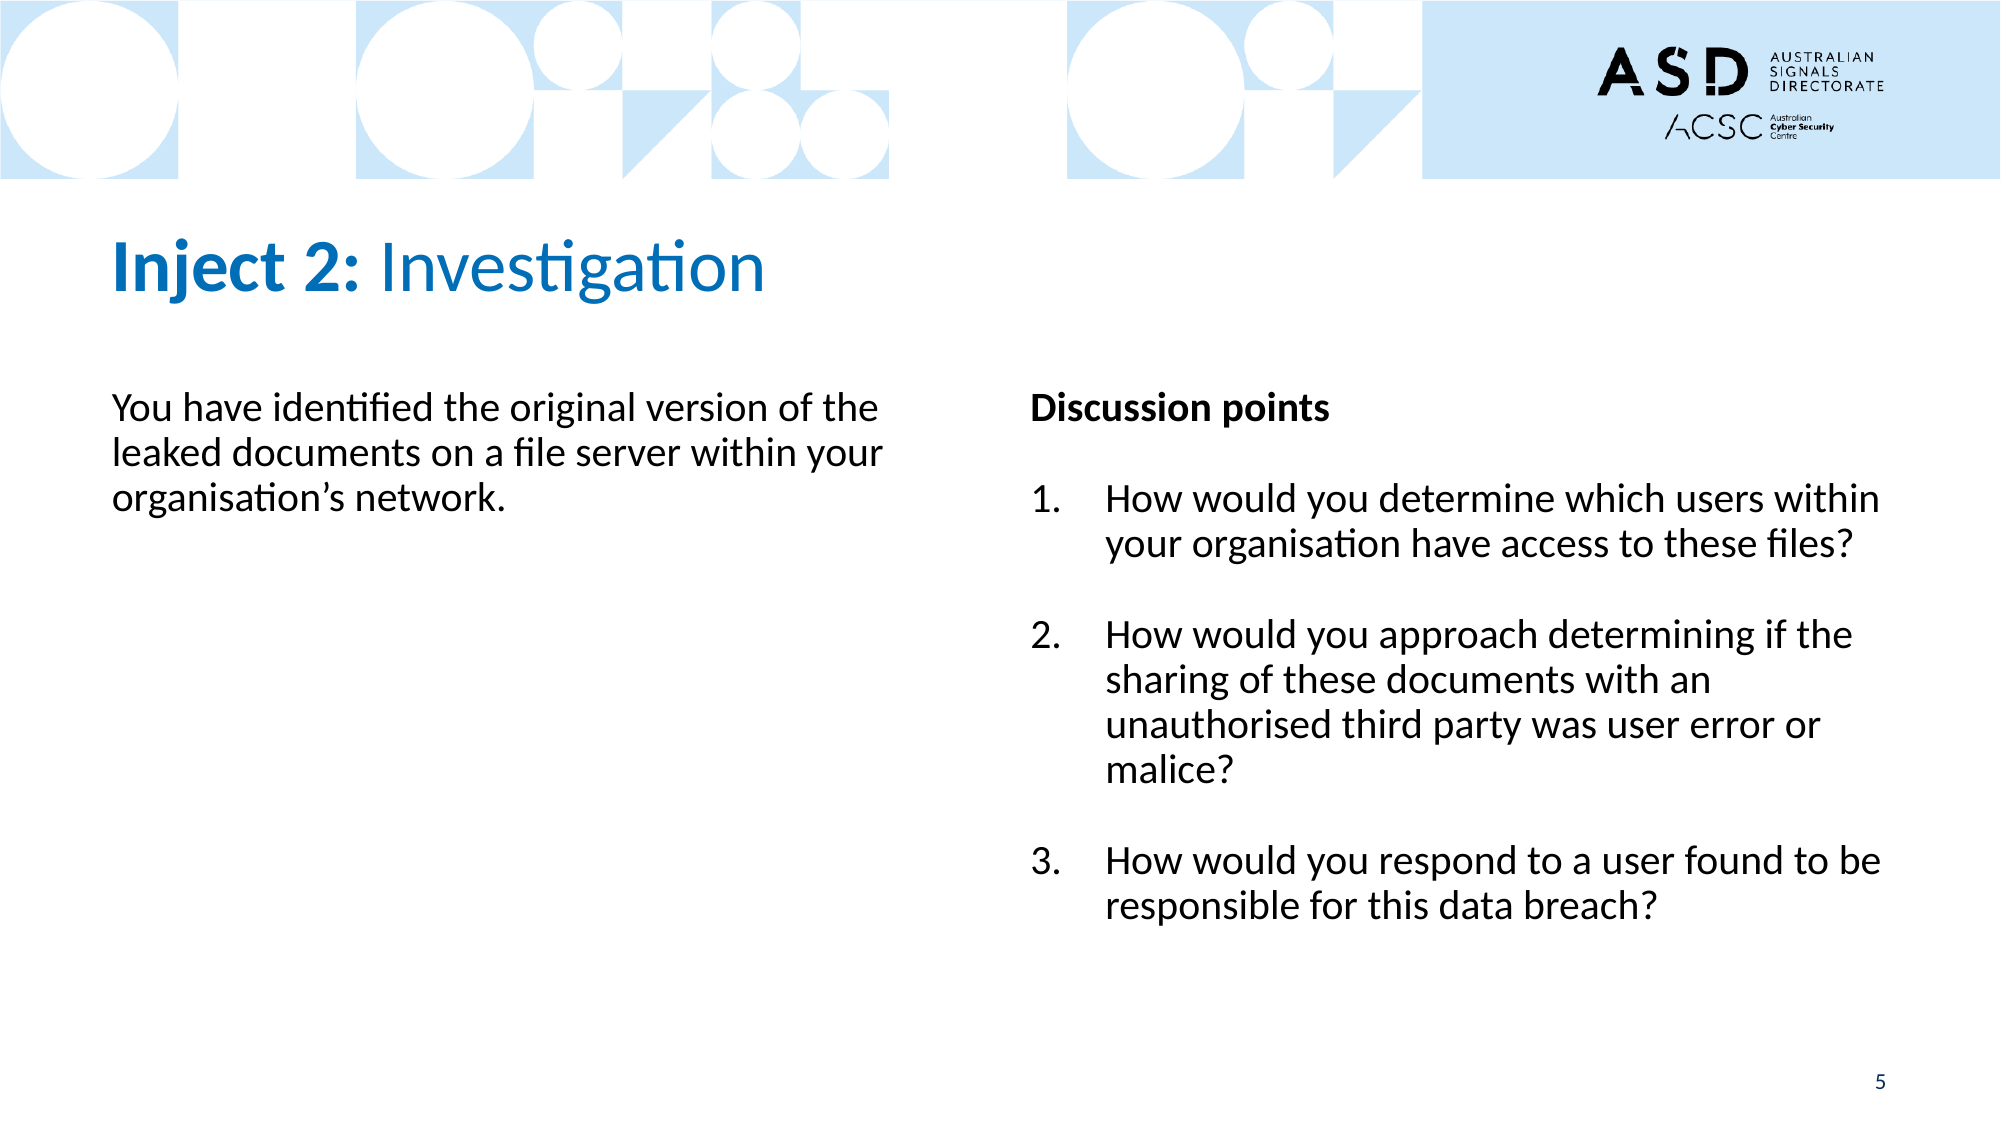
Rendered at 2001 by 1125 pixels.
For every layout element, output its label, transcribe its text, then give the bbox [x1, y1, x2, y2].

picture [0, 0, 2001, 179]
title Inject 2: Investigation [96, 207, 1902, 328]
list You have identified the original version of the leaked documents on a file server within your organisation’s network. [96, 378, 983, 1007]
slide_number 5 [1799, 1050, 1902, 1111]
list Discussion points How would you determine which users within your organisation have access to these files? How would you approach determining if the sharing of these documents with an unauthorised third party was user error or malice? How would you respond to a user found to be responsible for this data breach? [1015, 378, 1902, 1007]
